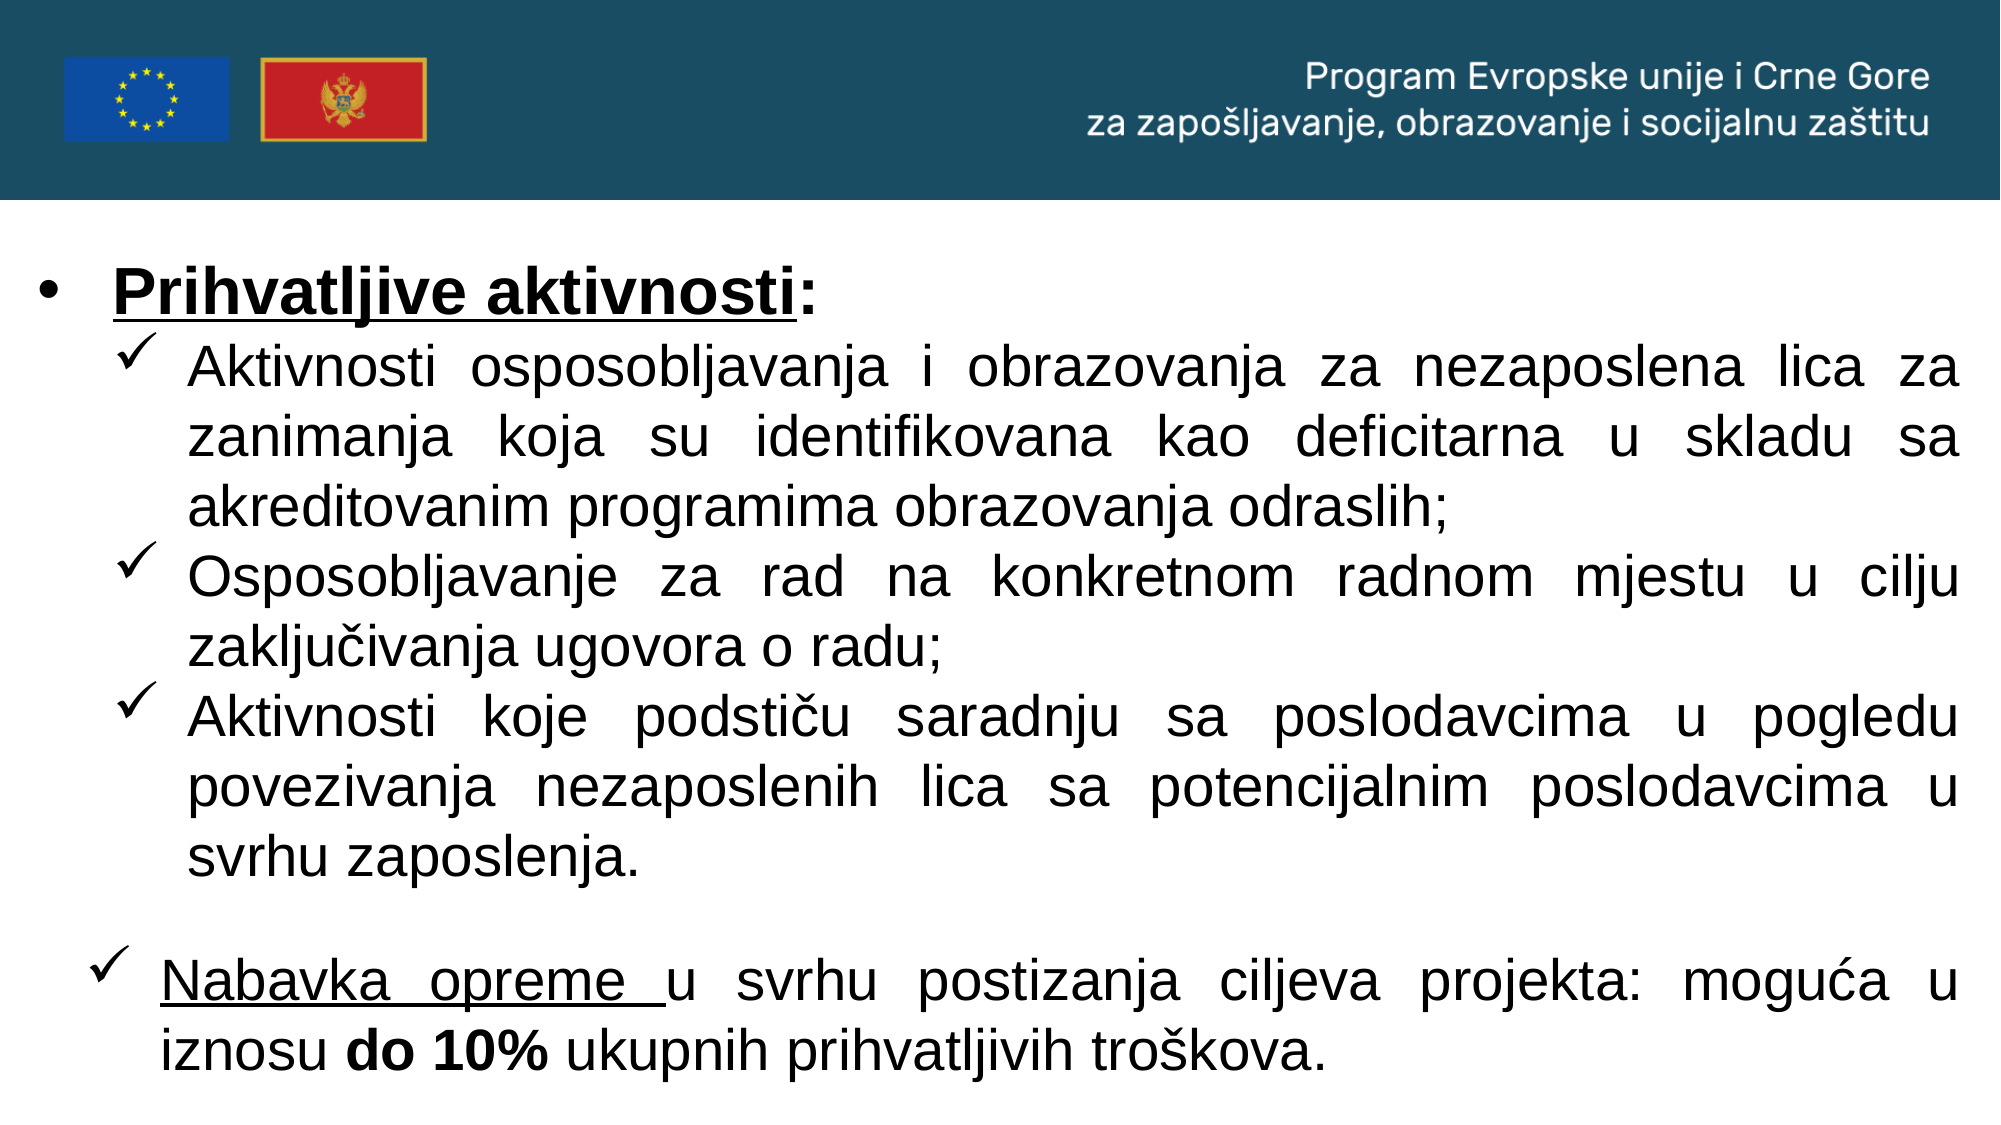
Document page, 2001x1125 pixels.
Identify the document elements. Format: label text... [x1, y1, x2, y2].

text_box Prihvatljive aktivnosti: Aktivnosti osposobljavanja i obrazovanja za nezaposlena lica za zanimanja koja su identifikovana kao deficitarna u skladu sa akreditovanim programima obrazovanja odraslih; Osposobljavanje za rad na konkretnom radnom mjestu u cilju zaključivanja ugovora o radu; Aktivnosti koje podstiču saradnju sa poslodavcima u pogledu povezivanja nezaposlenih lica sa potencijalnim poslodavcima u svrhu zaposlenja. [22, 240, 1978, 896]
picture [0, 0, 2000, 200]
text_box Nabavka opreme u svrhu postizanja ciljeva projekta: moguća u iznosu do 10% ukupnih prihvatljivih troškova. [70, 934, 1978, 1090]
